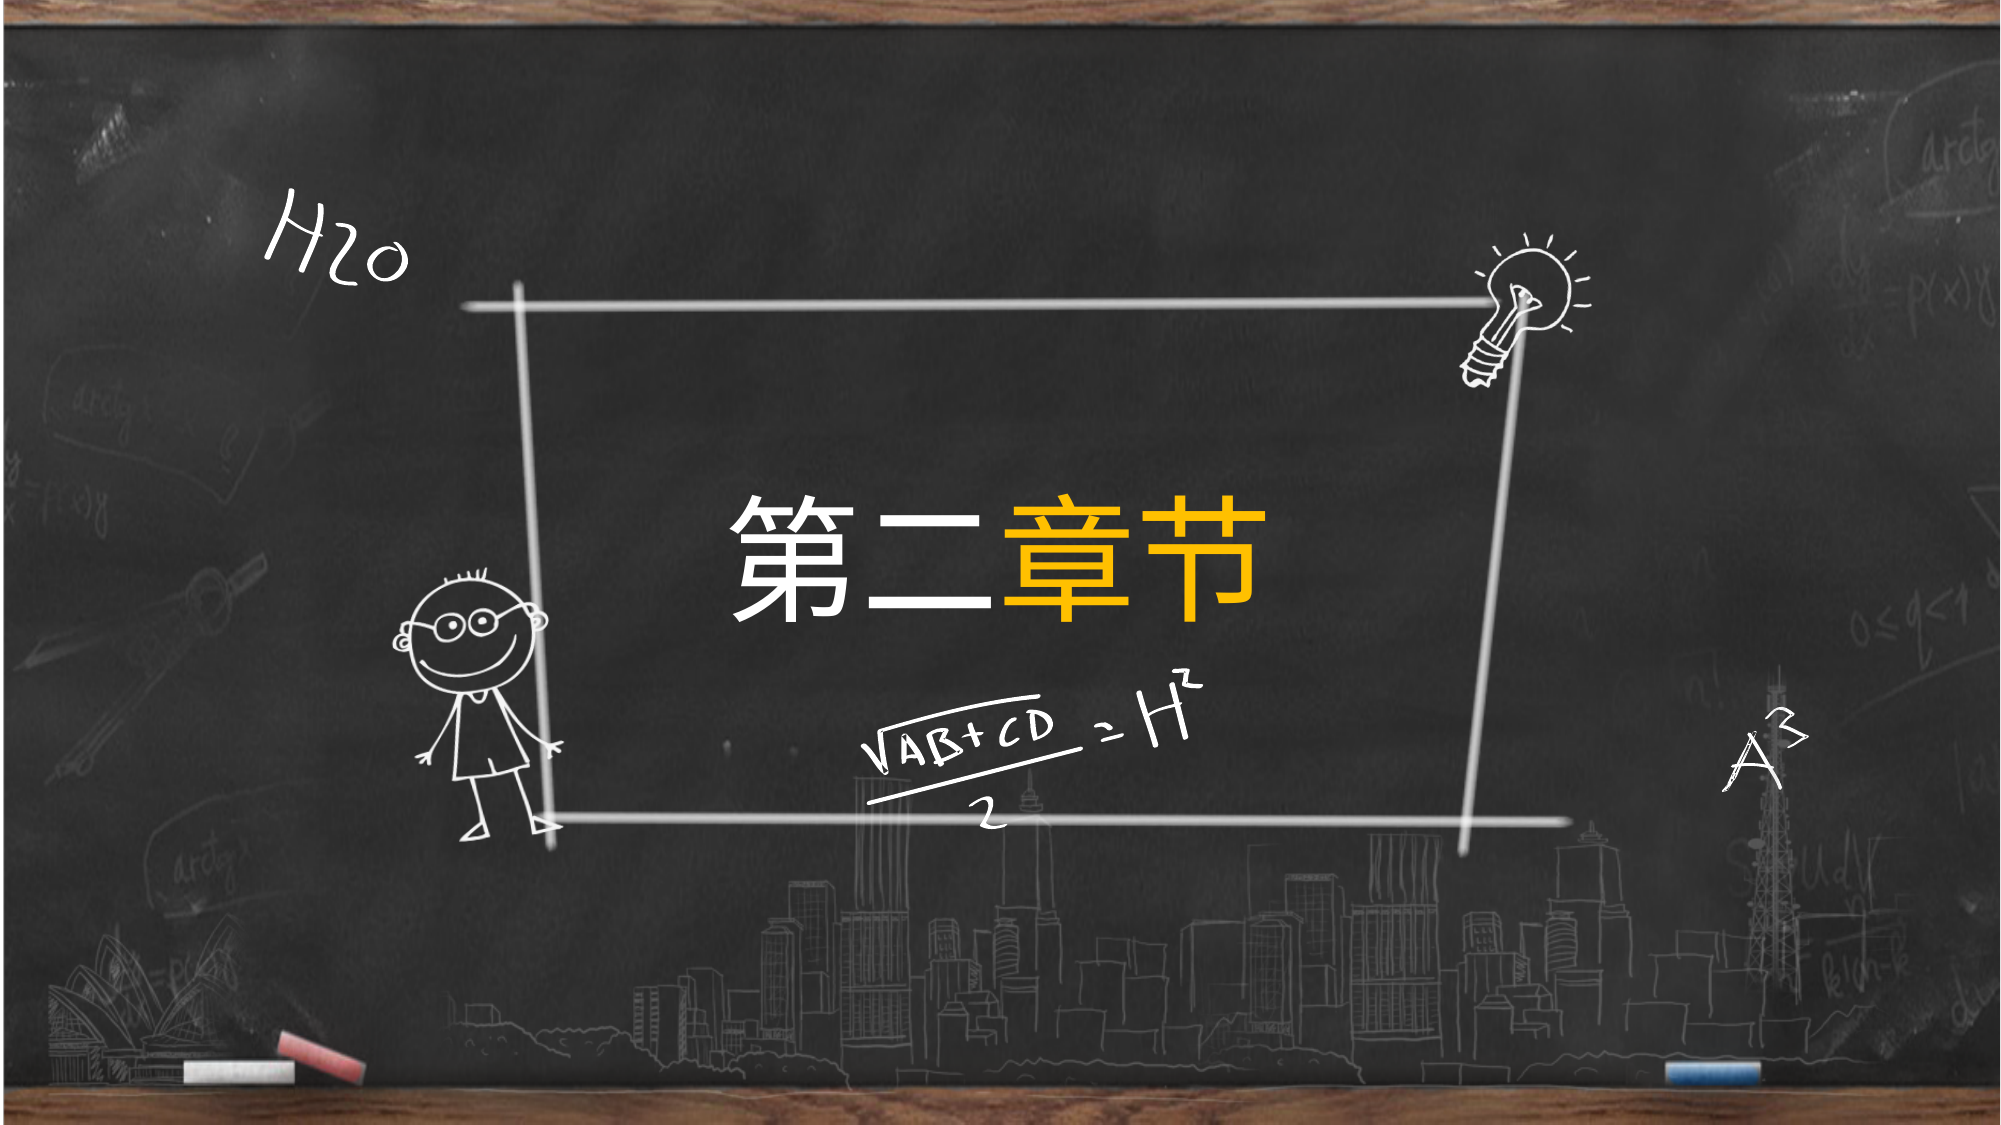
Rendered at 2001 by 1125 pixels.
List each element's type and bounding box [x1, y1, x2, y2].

picture [0, 0, 2001, 1125]
text_box [259, 205, 404, 297]
